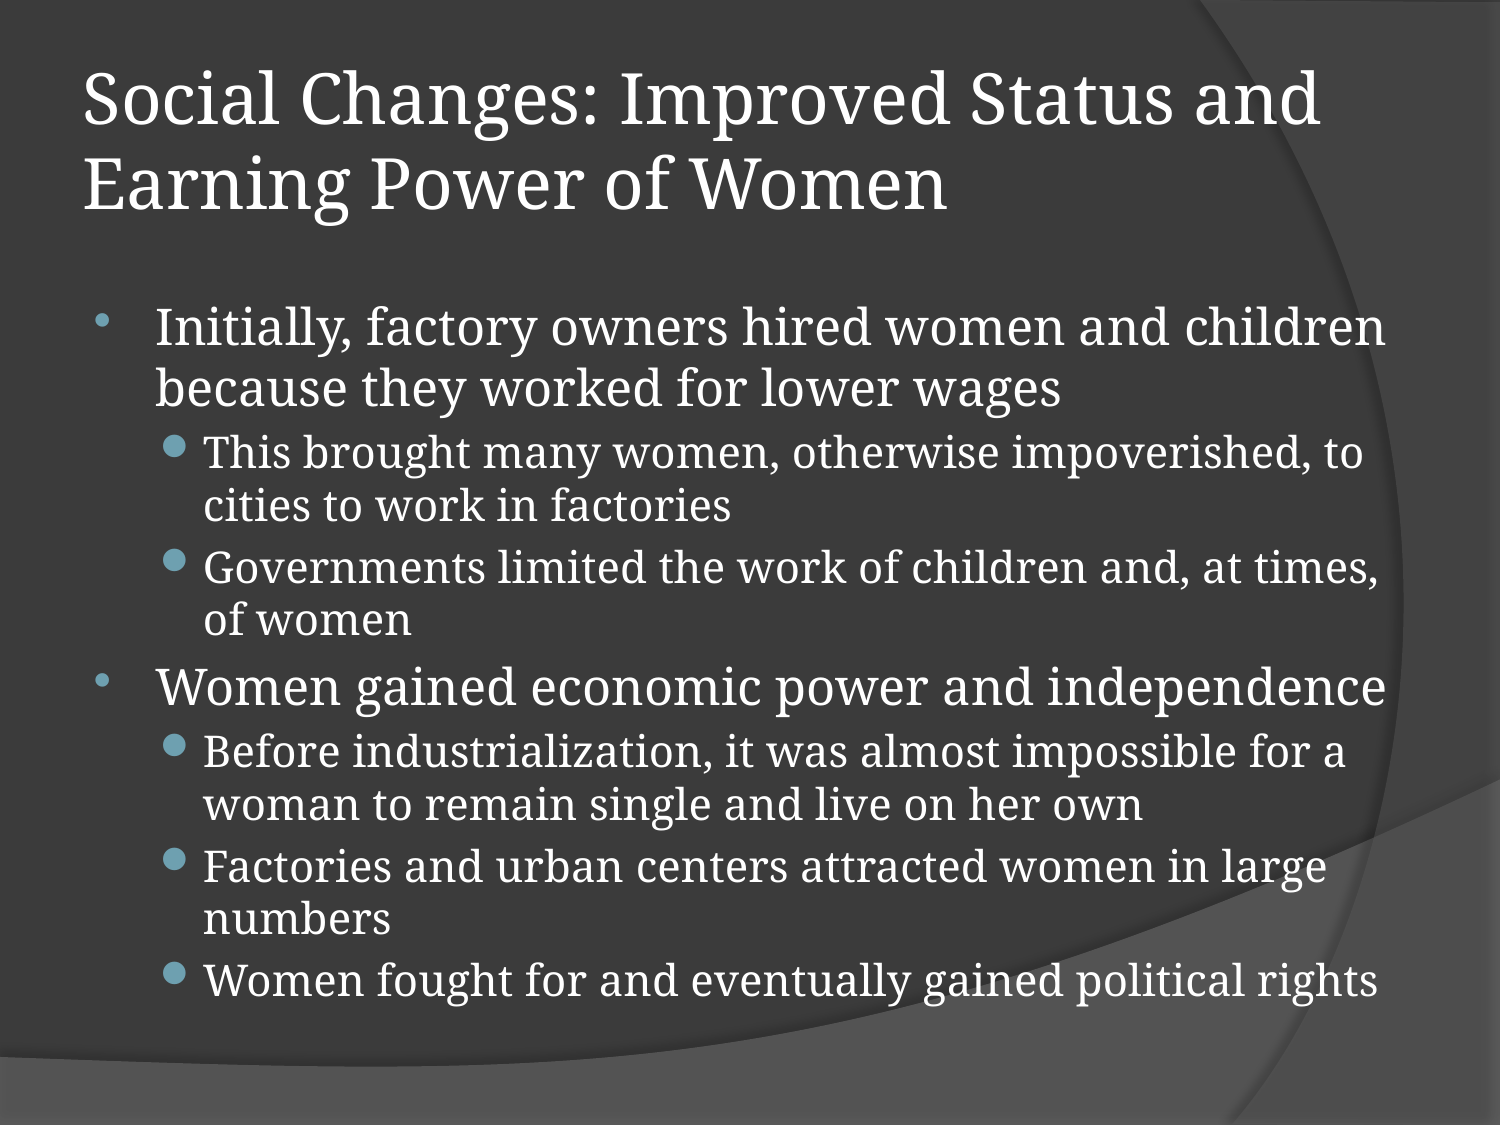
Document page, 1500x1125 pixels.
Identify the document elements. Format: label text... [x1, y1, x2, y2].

list Initially, factory owners hired women and children because they worked for lower wages This brought many women, otherwise impoverished, to cities to work in factories Governments limited the work of children and, at times, of women Women gained economic power and independence Before industrialization, it was almost impossible for a woman to remain single and live on her own Factories and urban centers attracted women in large numbers Women fought for and eventually gained political rights [75, 287, 1425, 1030]
title Social Changes: Improved Status and Earning Power of Women [75, 45, 1425, 233]
